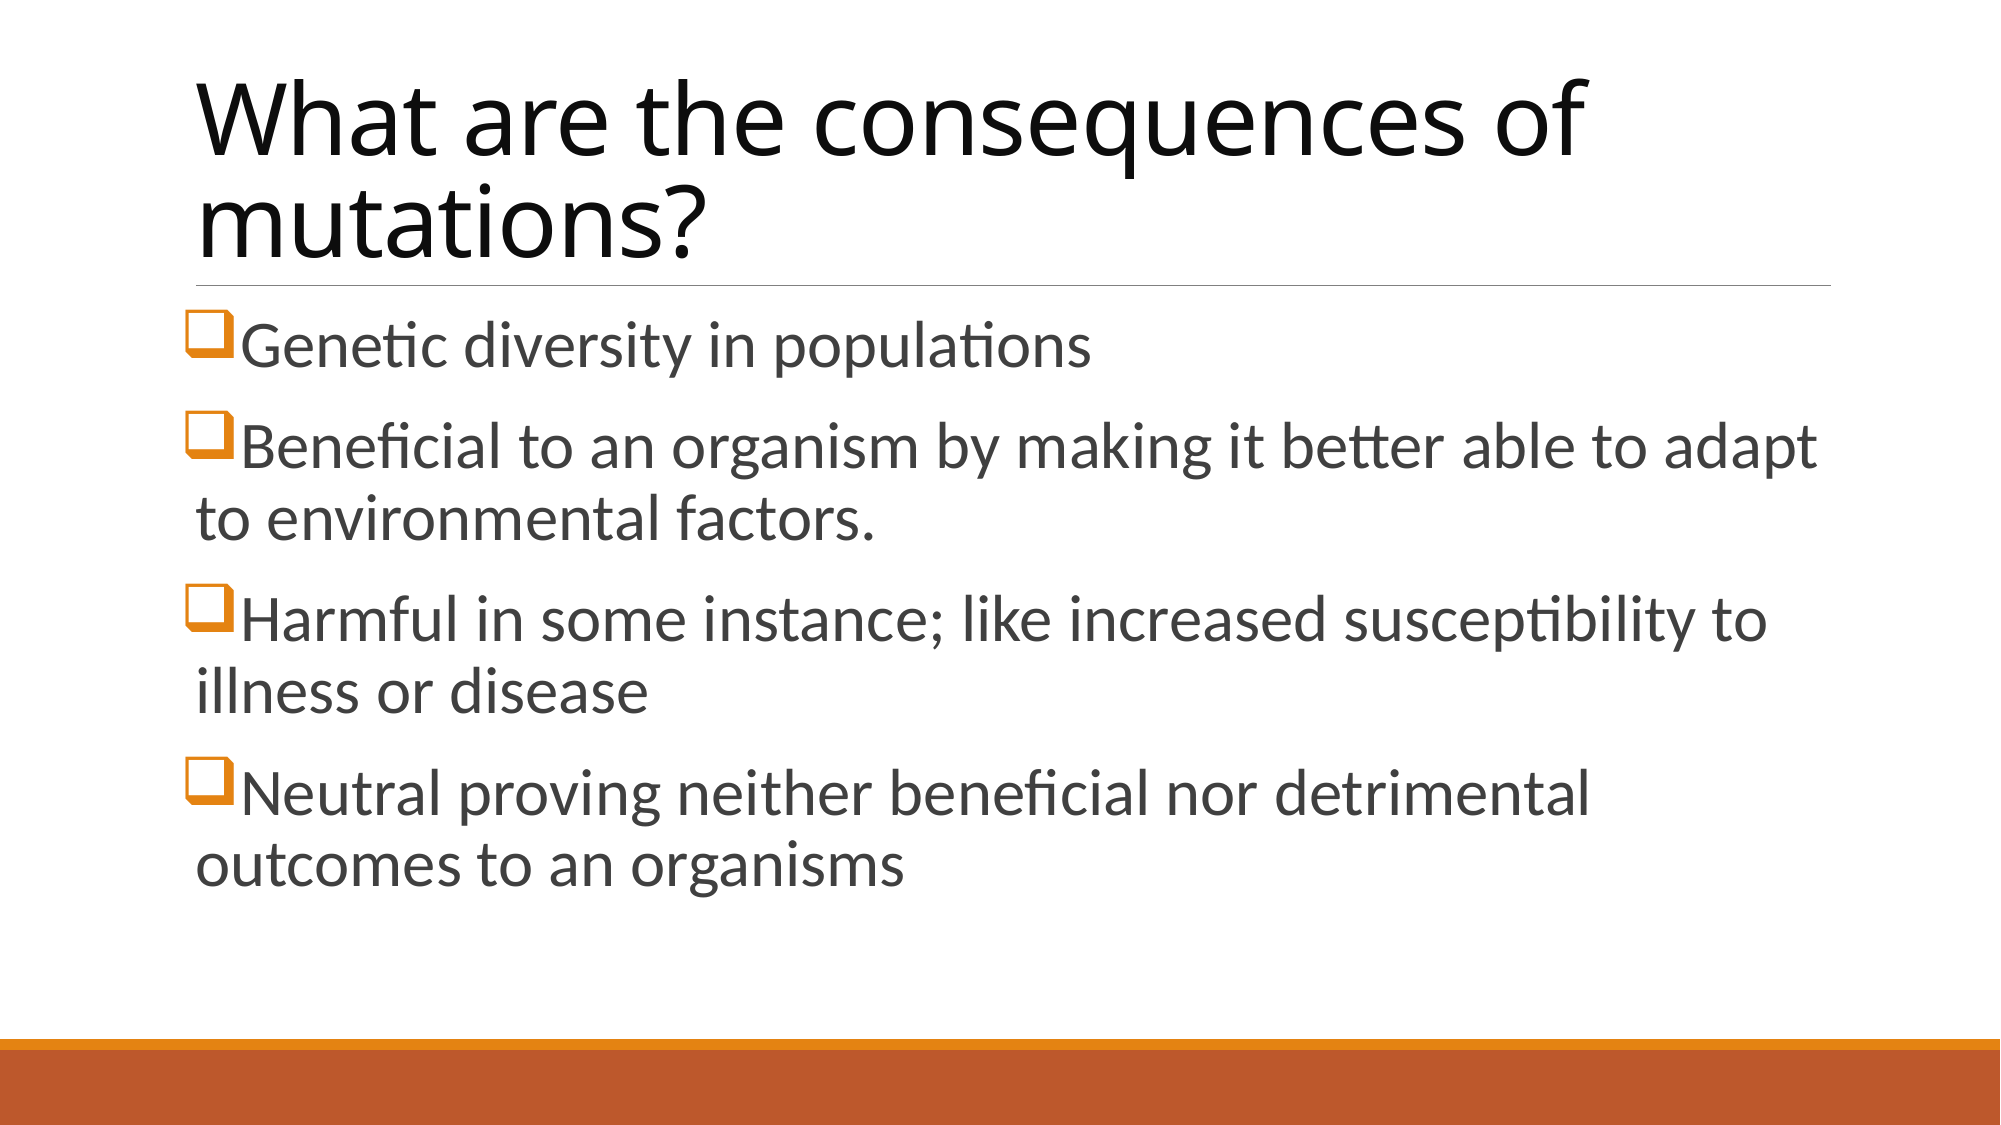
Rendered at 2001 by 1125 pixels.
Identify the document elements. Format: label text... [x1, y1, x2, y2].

list Genetic diversity in populations Beneficial to an organism by making it better able to adapt to environmental factors. Harmful in some instance; like increased susceptibility to illness or disease Neutral proving neither beneficial nor detrimental outcomes to an organisms [180, 302, 1830, 963]
title What are the consequences of mutations? [180, 47, 1830, 285]
